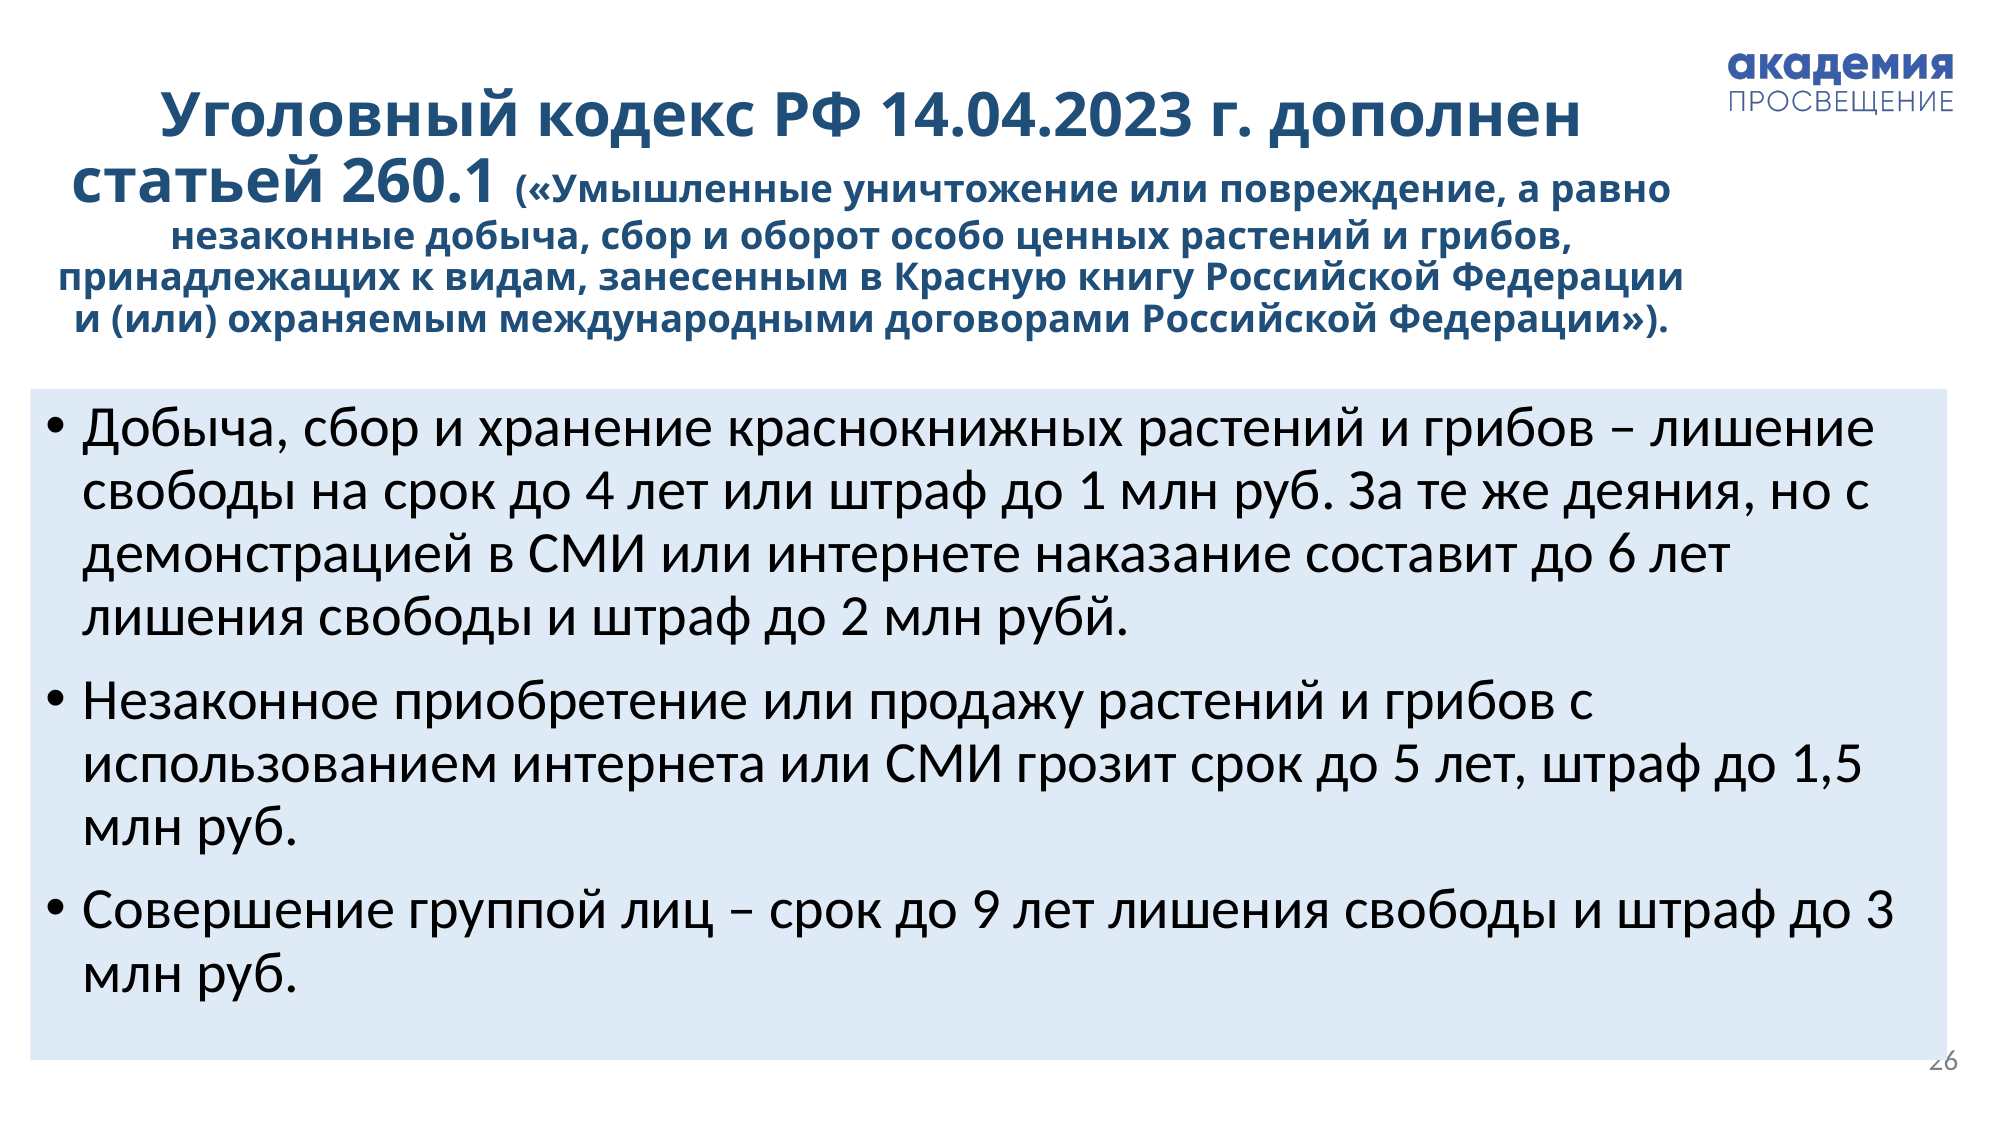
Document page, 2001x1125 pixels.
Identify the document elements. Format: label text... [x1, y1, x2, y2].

text_box 26 [1850, 1034, 1973, 1084]
picture [1714, 33, 1969, 133]
list Добыча, сбор и хранение краснокнижных растений и грибов – лишение свободы на срок до 4 лет или штраф до 1 млн руб. За те же деяния, но с демонстрацией в СМИ или интернете наказание составит до 6 лет лишения свободы и штраф до 2 млн рубй. Незаконное приобретение или продажу растений и грибов с использованием интернета или СМИ грозит срок до 5 лет, штраф до 1,5 млн руб. Совершение группой лиц – срок до 9 лет лишения свободы и штраф до 3 млн руб. [30, 388, 1947, 1061]
title Уголовный кодекс РФ 14.04.2023 г. дополнен статьей 260.1 («Умышленные уничтожение или повреждение, а равно незаконные добыча, сбор и оборот особо ценных растений и грибов, принадлежащих к видам, занесенным в Красную книгу Российской Федерации и (или) охраняемым международными договорами Российской Федерации»). [30, 61, 1715, 388]
